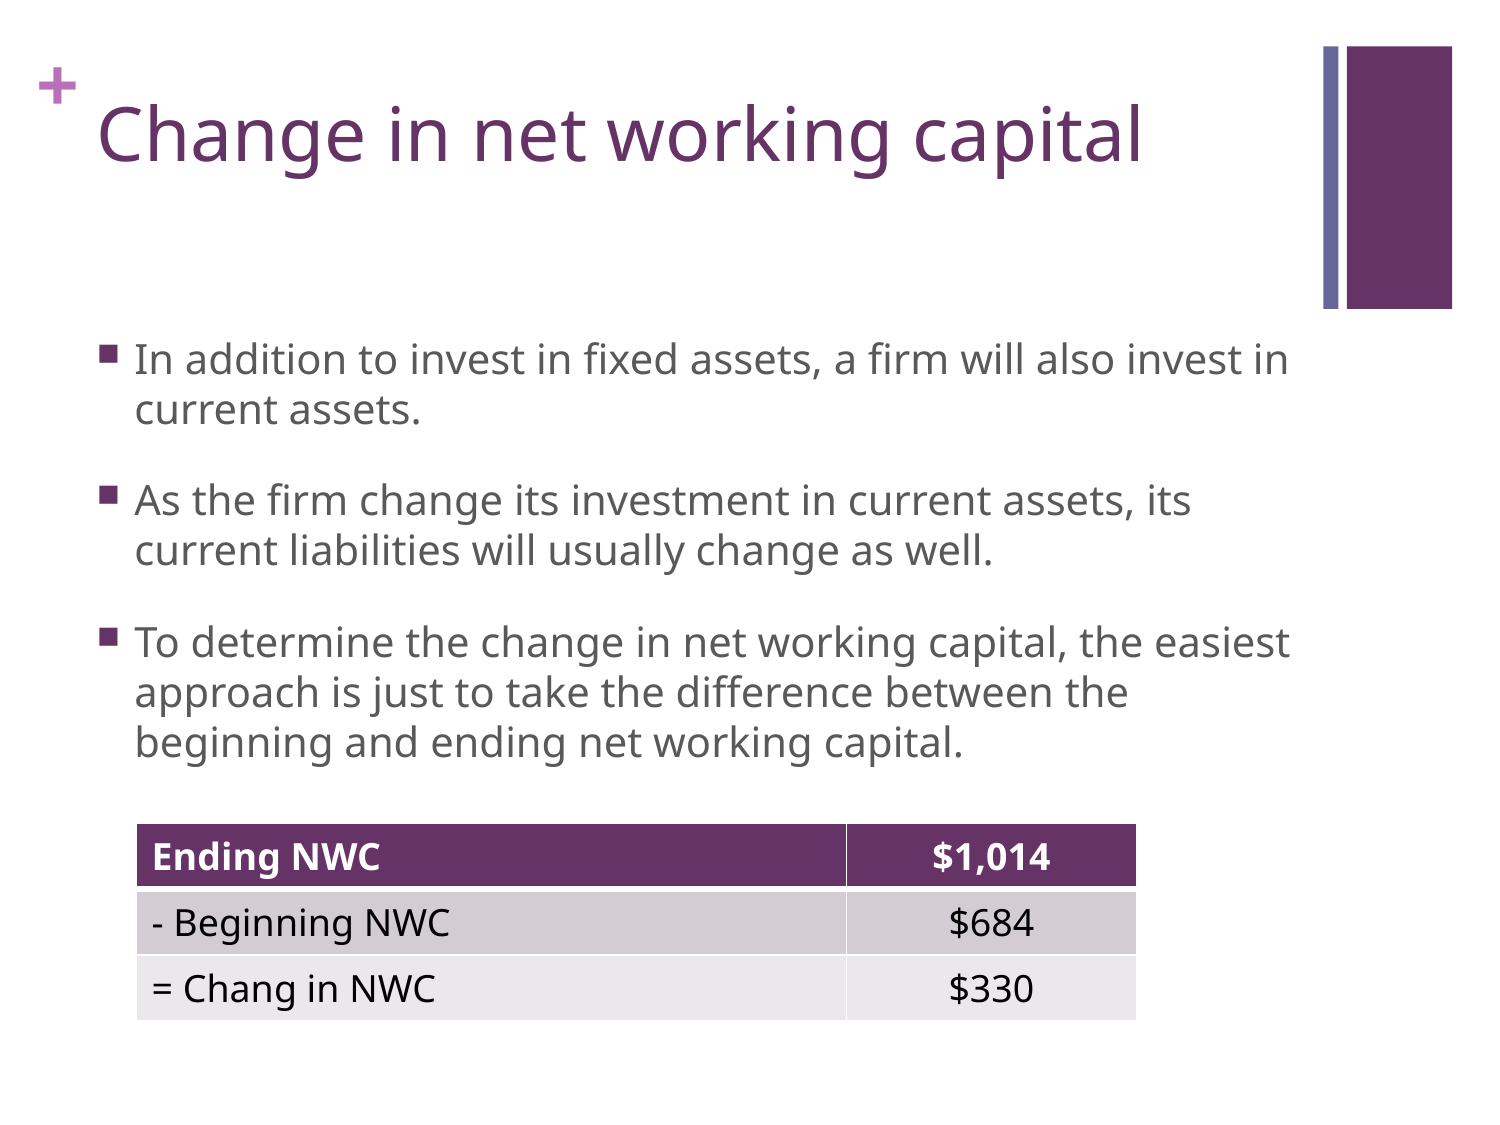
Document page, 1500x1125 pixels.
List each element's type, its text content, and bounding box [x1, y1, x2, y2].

table_header Ending NWC [137, 824, 846, 886]
table_cell $330 [847, 956, 1136, 1020]
table_cell = Chang in NWC [137, 956, 846, 1020]
table_cell $684 [847, 892, 1136, 954]
title Change in net working capital [81, 79, 1322, 263]
list In addition to invest in fixed assets, a firm will also invest in current assets. As the firm change its investment in current assets, its current liabilities will usually change as well. To determine the change in net working capital, the easiest approach is just to take the difference between the beginning and ending net working capital. [81, 324, 1322, 1005]
table_header $1,014 [847, 824, 1136, 886]
table_cell - Beginning NWC [137, 892, 846, 954]
